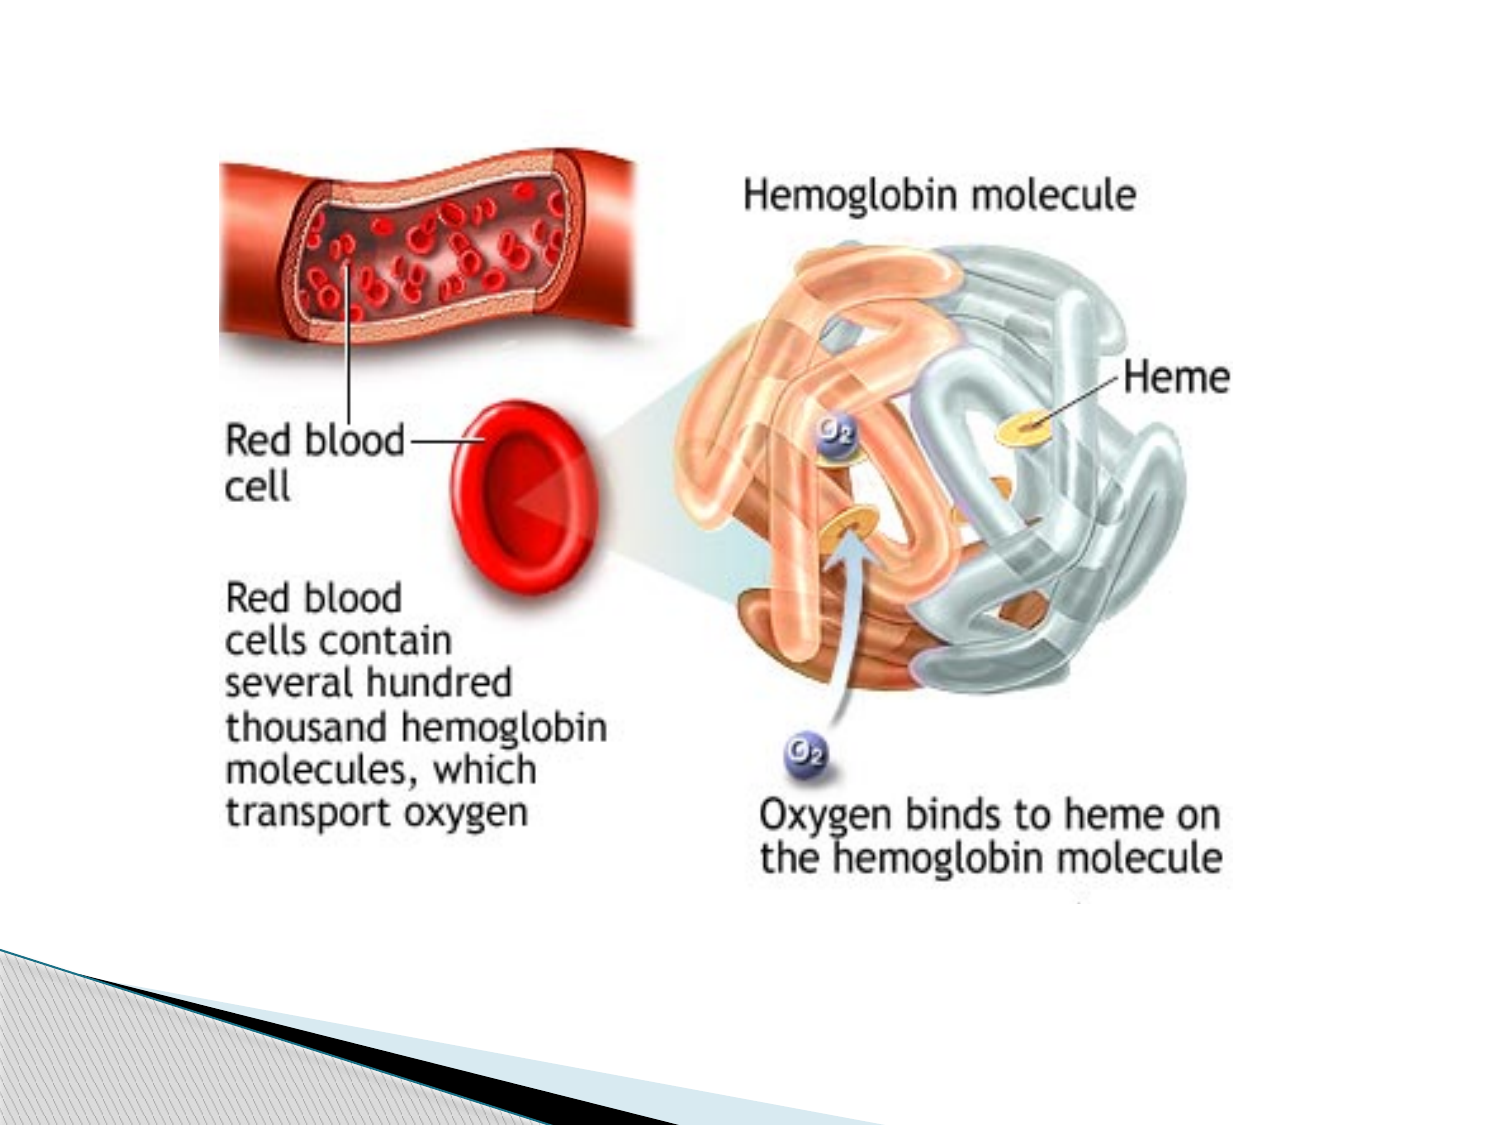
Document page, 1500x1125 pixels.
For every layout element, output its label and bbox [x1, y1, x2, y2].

text_box [218, 107, 1346, 953]
